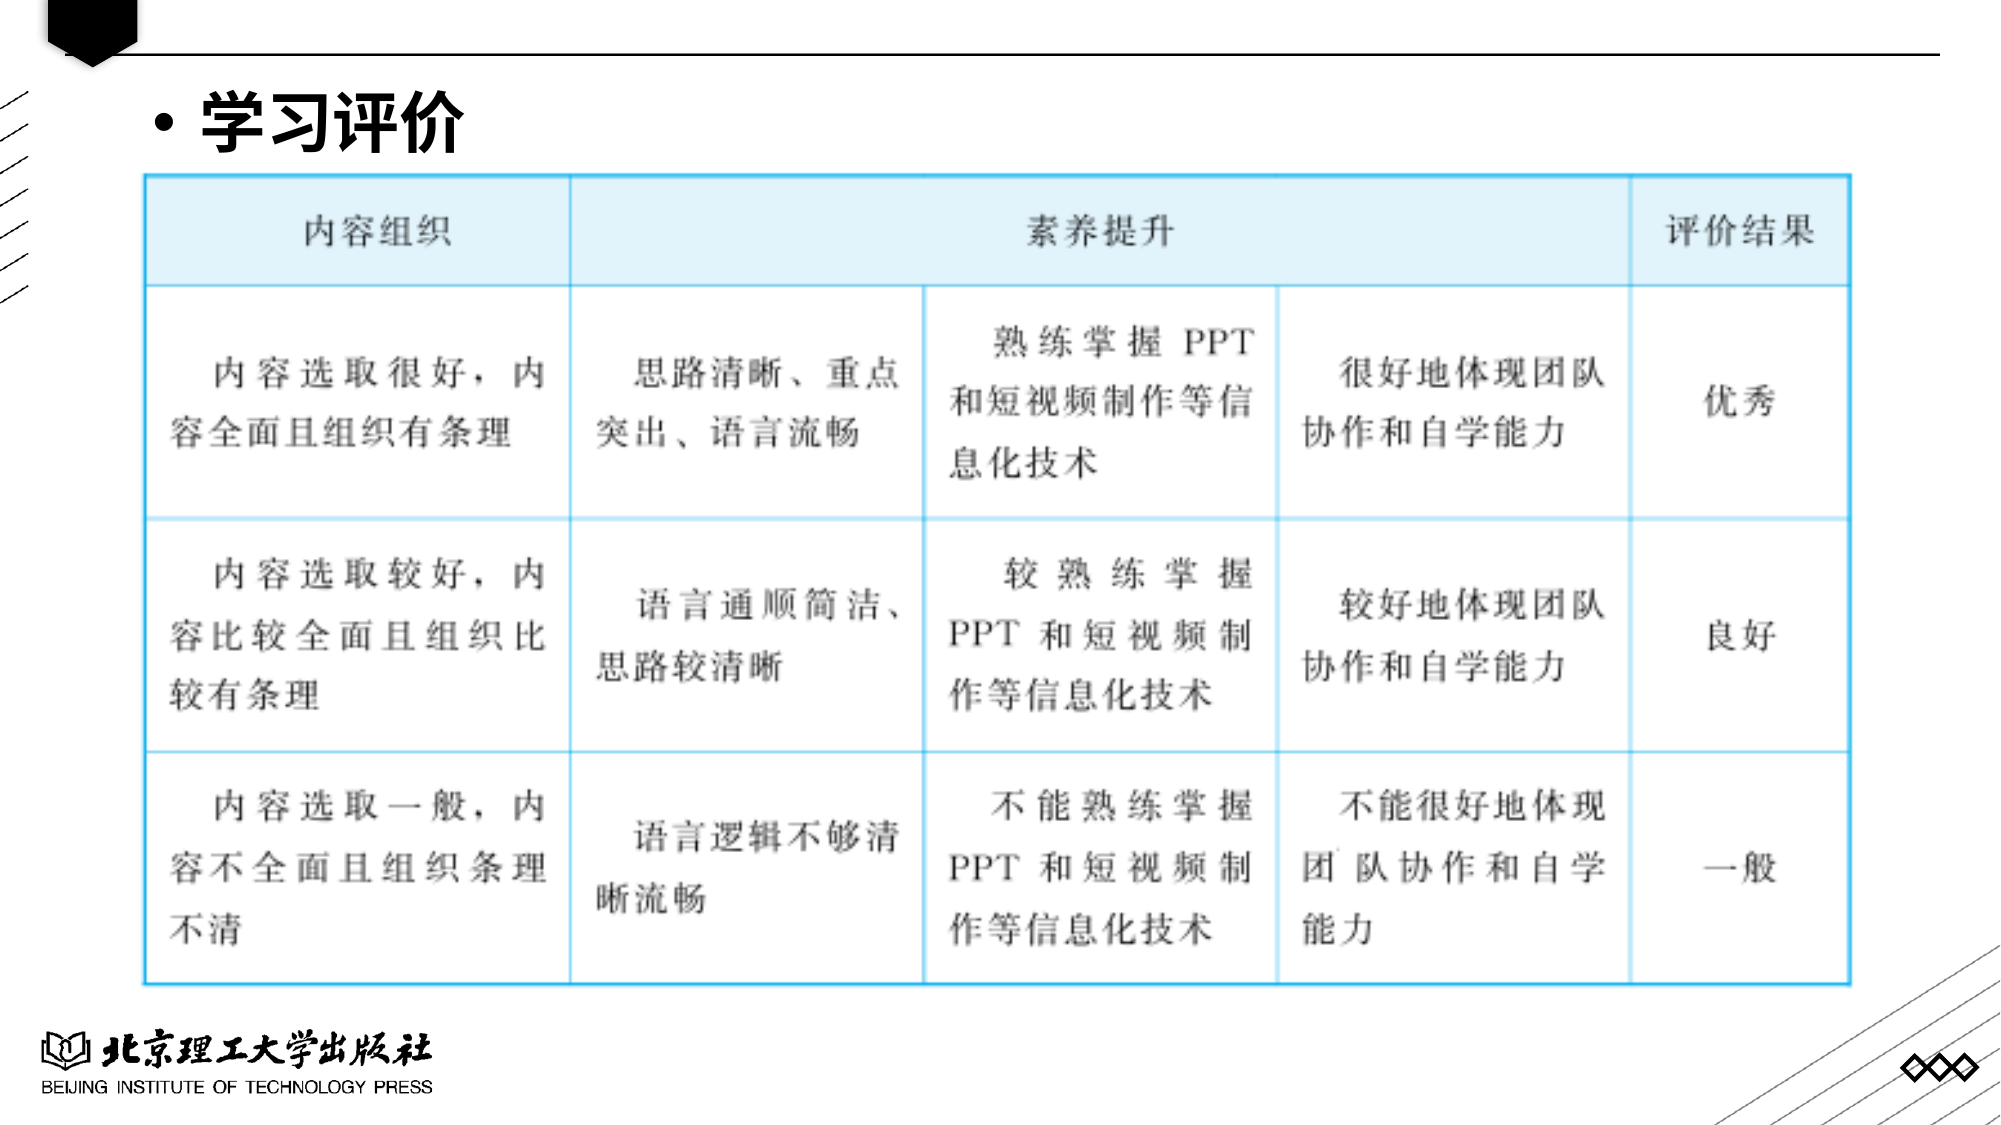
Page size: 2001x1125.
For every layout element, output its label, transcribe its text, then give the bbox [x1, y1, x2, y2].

picture [0, 0, 2001, 1125]
text_box 学习评价 [137, 73, 1863, 169]
